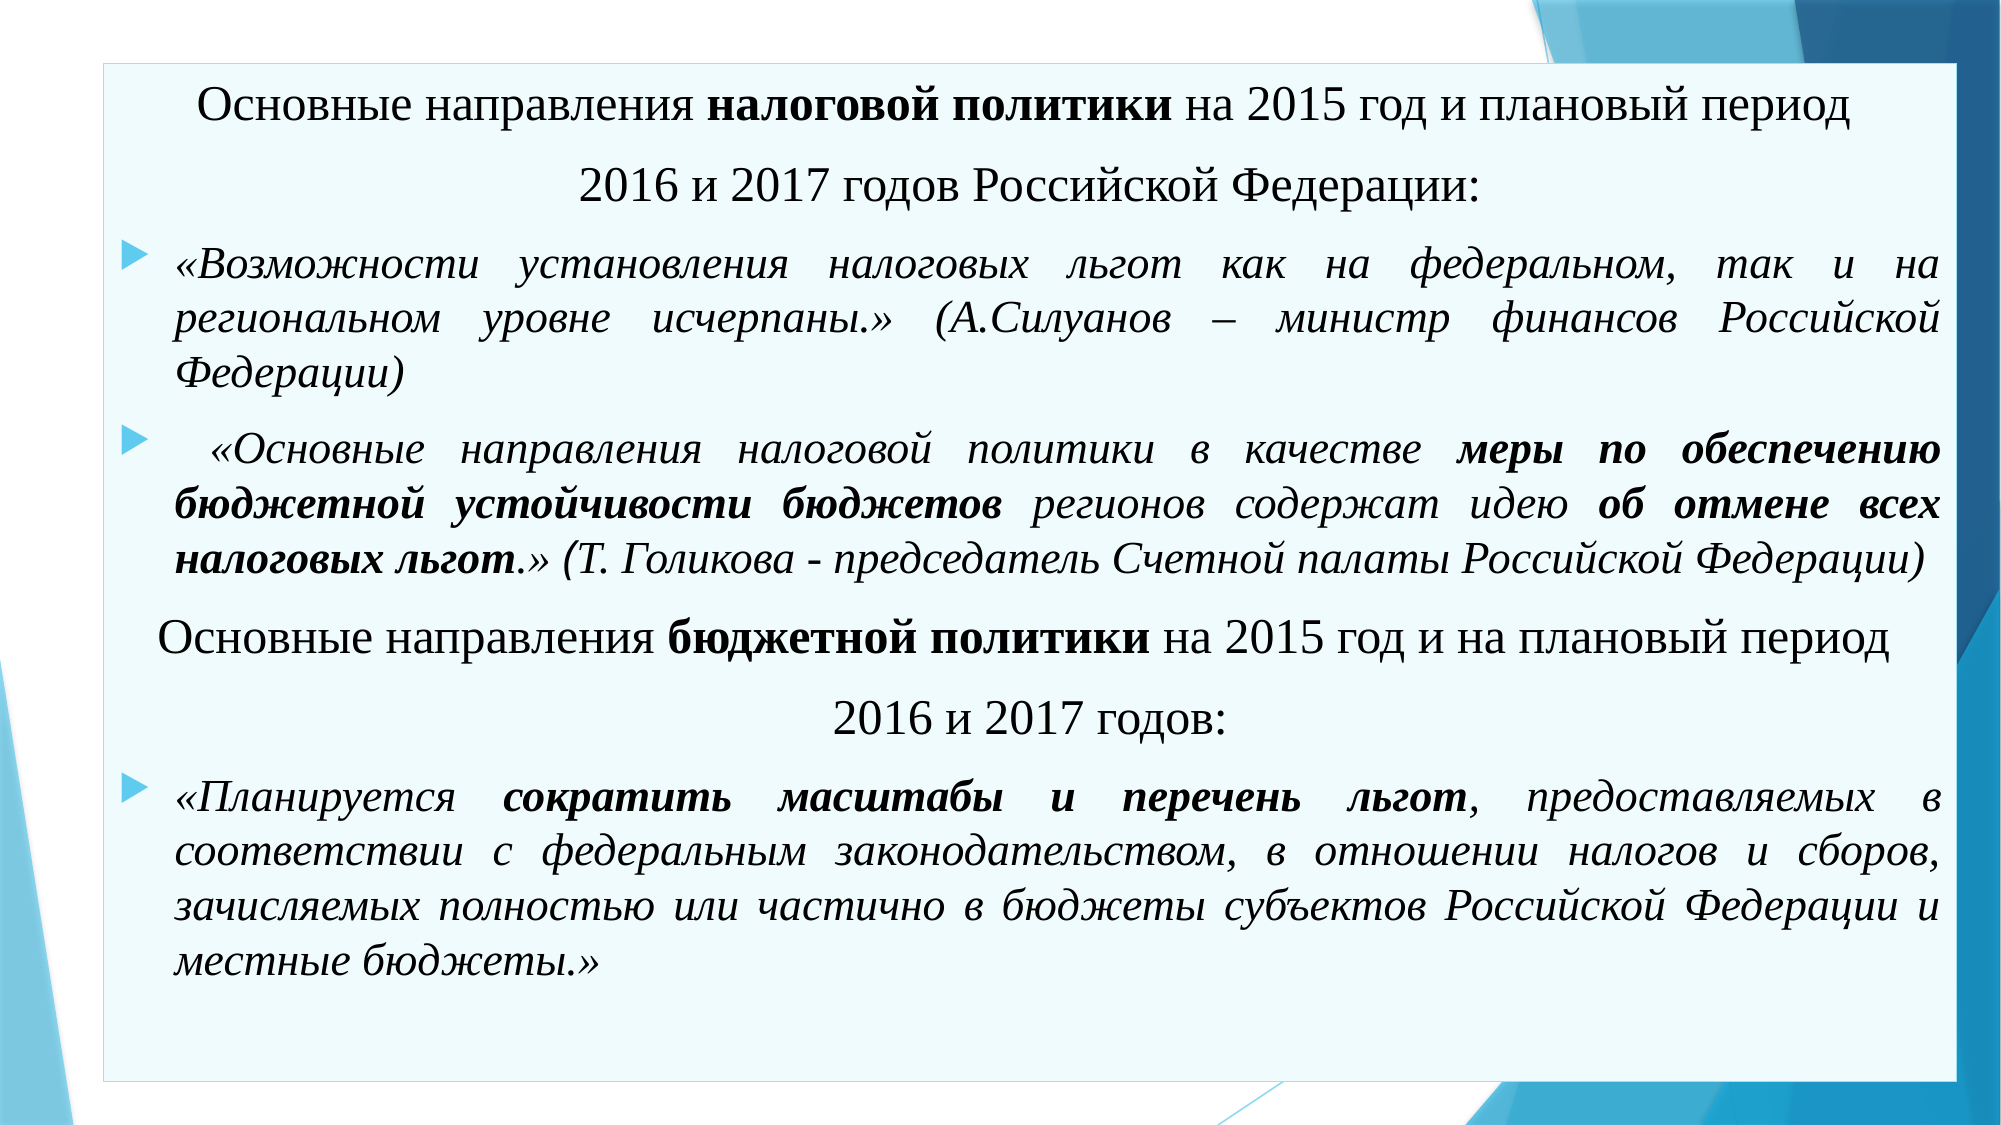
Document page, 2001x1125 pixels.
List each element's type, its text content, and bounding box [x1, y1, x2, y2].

list Основные направления налоговой политики на 2015 год и плановый период 2016 и 2017 годов Российской Федерации: «Возможности установления налоговых льгот как на федеральном, так и на региональном уровне исчерпаны.» (А.Силуанов – министр финансов Российской Федерации) «Основные направления налоговой политики в качестве меры по обеспечению бюджетной устойчивости бюджетов регионов содержат идею об отмене всех налоговых льгот.» (Т. Голикова - председатель Счетной палаты Российской Федерации) Основные направления бюджетной политики на 2015 год и на плановый период 2016 и 2017 годов: «Планируется сократить масштабы и перечень льгот, предоставляемых в соответствии с федеральным законодательством, в отношении налогов и сборов, зачисляемых полностью или частично в бюджеты субъектов Российской Федерации и местные бюджеты.» [103, 63, 1957, 1082]
